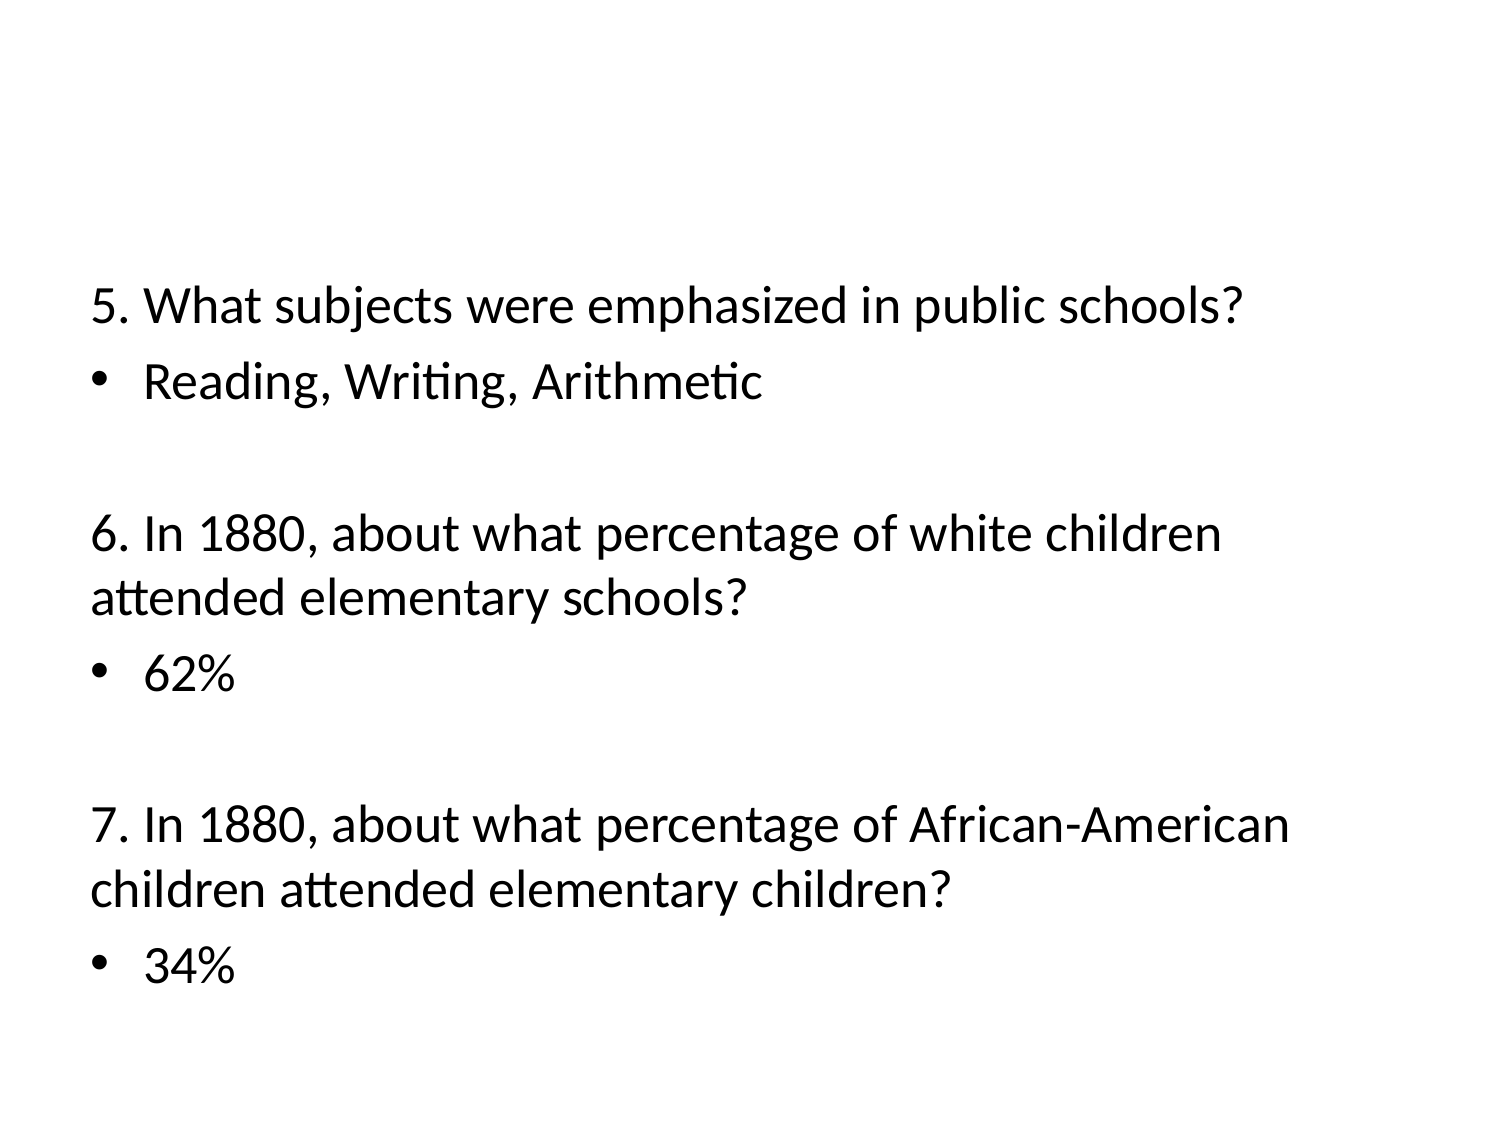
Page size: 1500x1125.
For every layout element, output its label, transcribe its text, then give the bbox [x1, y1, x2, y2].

list 5. What subjects were emphasized in public schools? Reading, Writing, Arithmetic 6. In 1880, about what percentage of white children attended elementary schools? 62% 7. In 1880, about what percentage of African-American children attended elementary children? 34% [75, 262, 1425, 1005]
